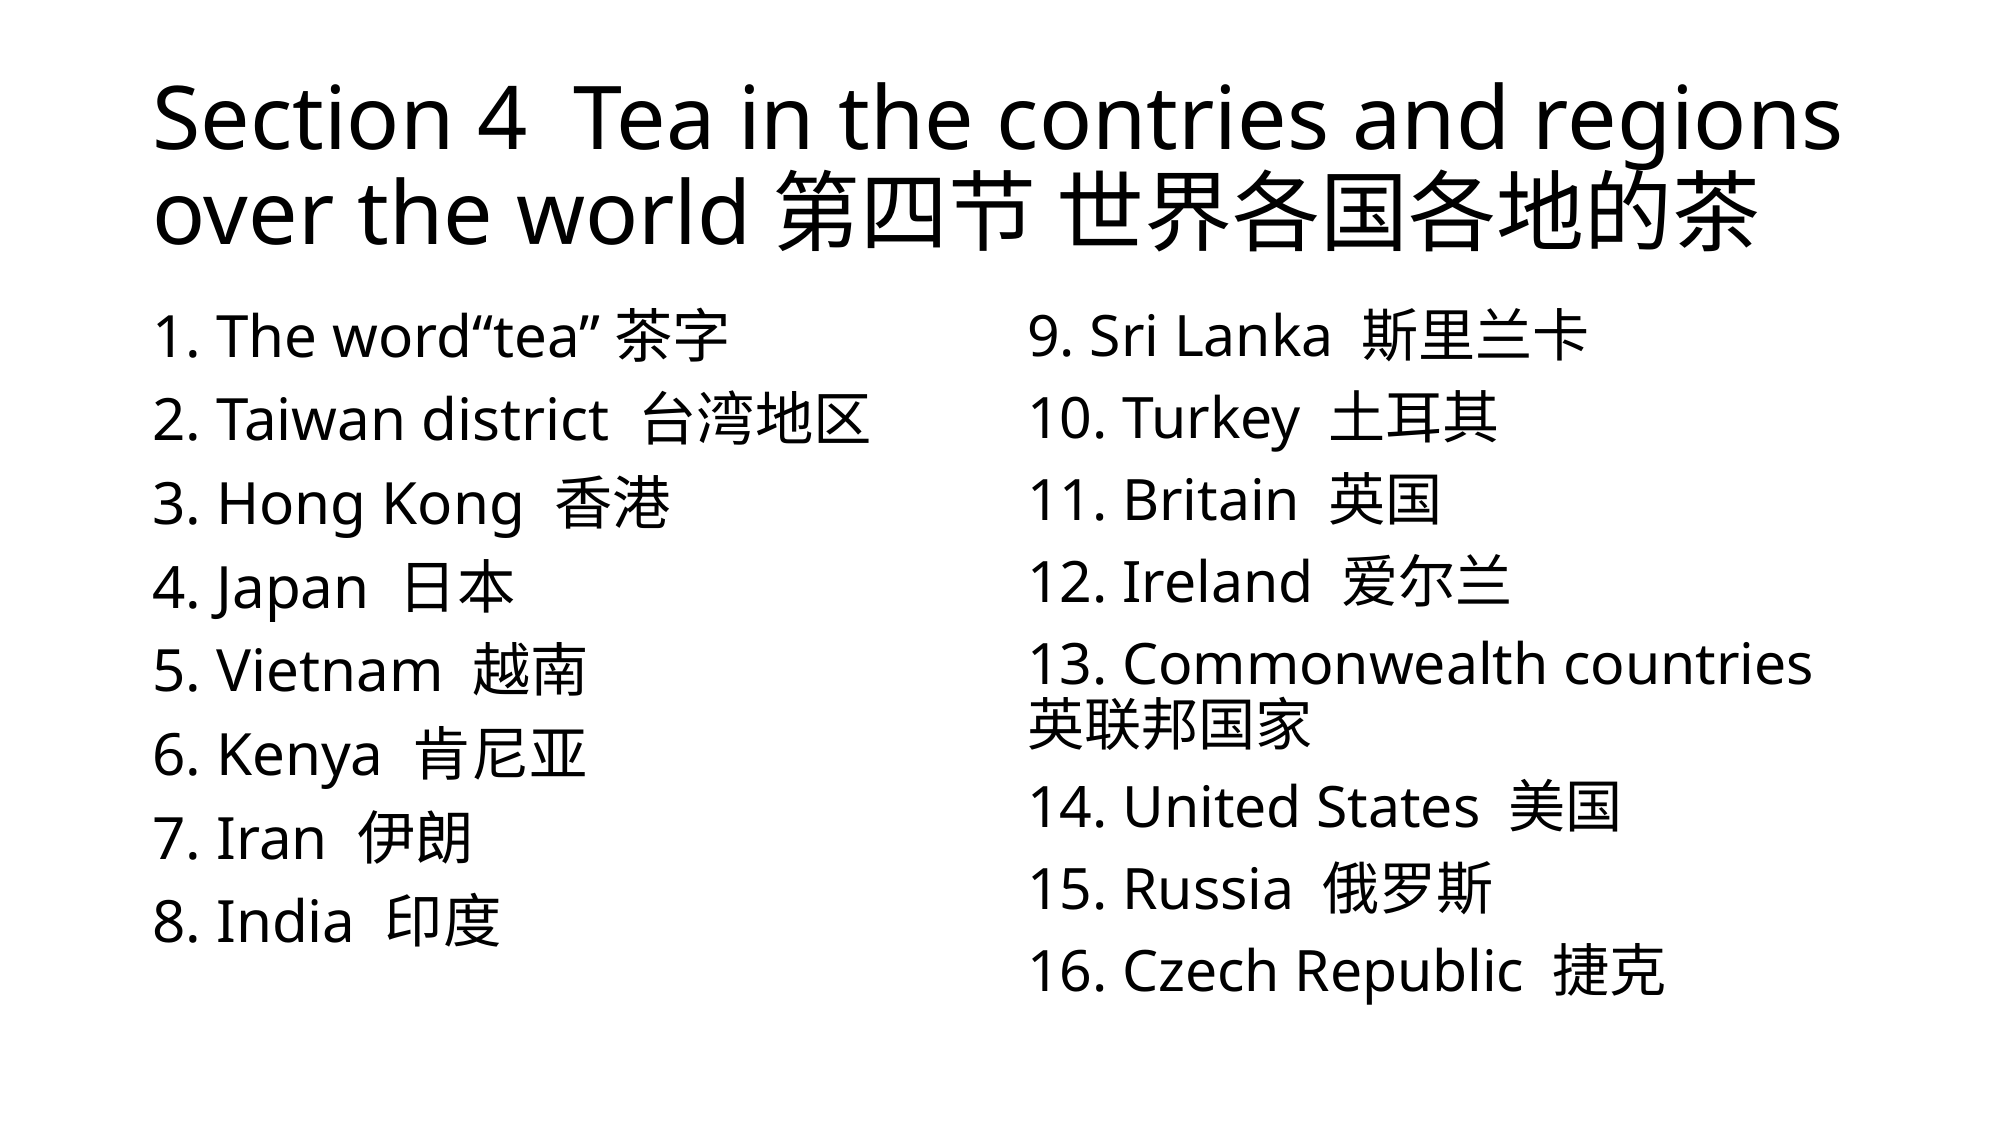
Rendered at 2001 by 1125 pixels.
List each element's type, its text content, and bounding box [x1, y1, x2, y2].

title Section 4 Tea in the contries and regions over the world第四节 世界各国各地的茶 [137, 59, 1863, 278]
list 1. The word“tea”茶字 2. Taiwan district 台湾地区 3. Hong Kong 香港 4. Japan 日本 5. Vietnam 越南 6. Kenya 肯尼亚 7. Iran 伊朗 8. India 印度 [137, 299, 988, 1014]
list 9. Sri Lanka 斯里兰卡 10. Turkey 土耳其 11. Britain 英国 12. Ireland 爱尔兰 13. Commonwealth countries 英联邦国家 14. United States 美国 15. Russia 俄罗斯 16. Czech Republic 捷克 [1012, 299, 1863, 1014]
